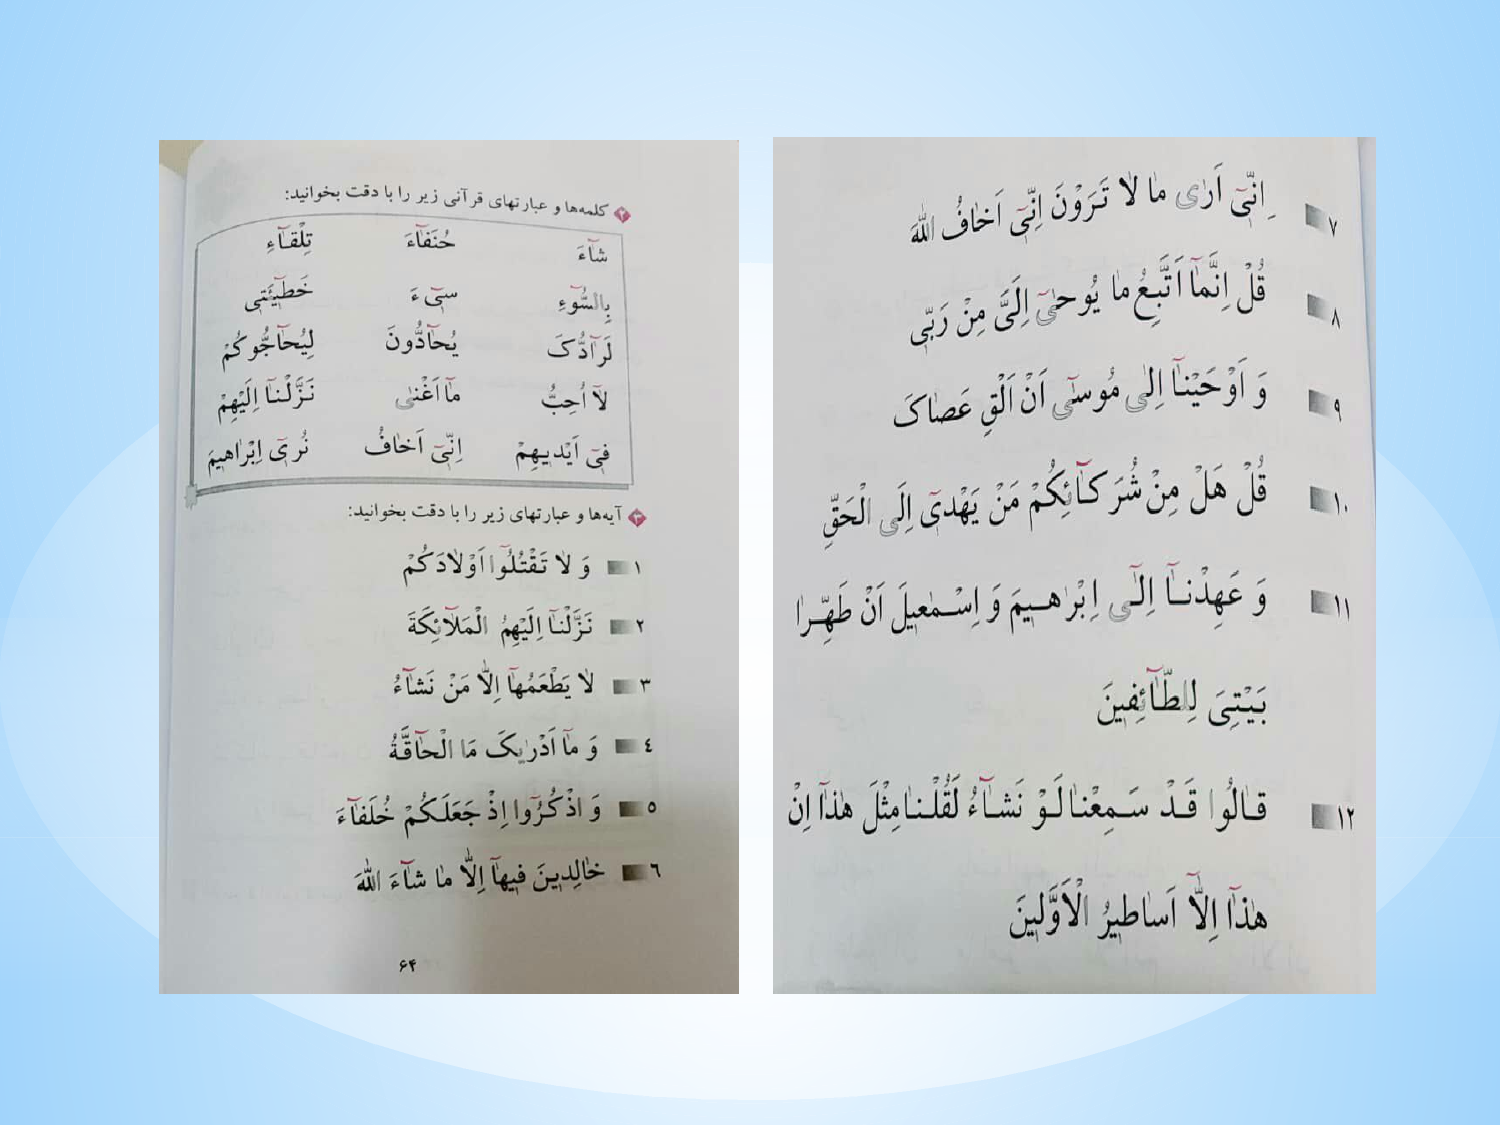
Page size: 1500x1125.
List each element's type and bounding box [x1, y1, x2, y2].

list [773, 136, 1377, 994]
list [159, 140, 739, 994]
